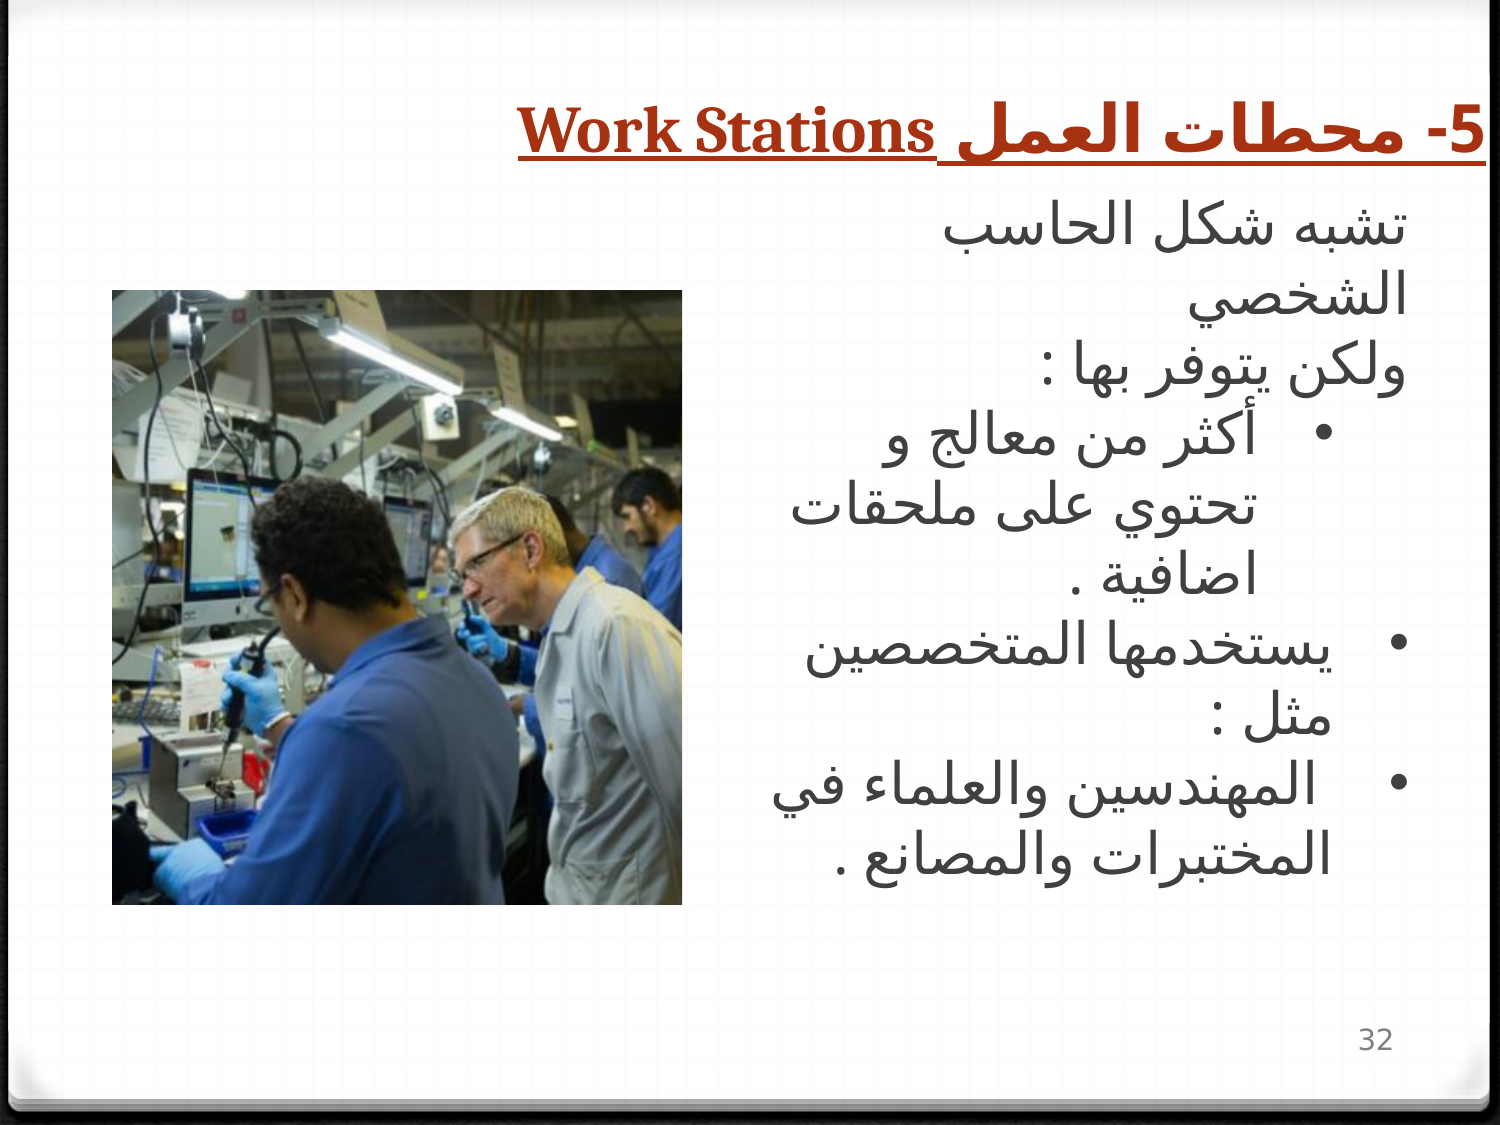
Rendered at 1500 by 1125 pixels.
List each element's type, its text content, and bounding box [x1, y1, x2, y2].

text_box 5- محطات العمل Work Stations [502, 78, 1500, 173]
picture [0, 0, 1500, 1125]
text_box تشبه شكل الحاسب الشخصي ولكن يتوفر بها : أكثر من معالج و تحتوي على ملحقات اضافية . يستخدمها المتخصصين مثل : المهندسين والعلماء في المختبرات والمصانع . [714, 178, 1425, 939]
slide_number 32 [1059, 1008, 1410, 1069]
